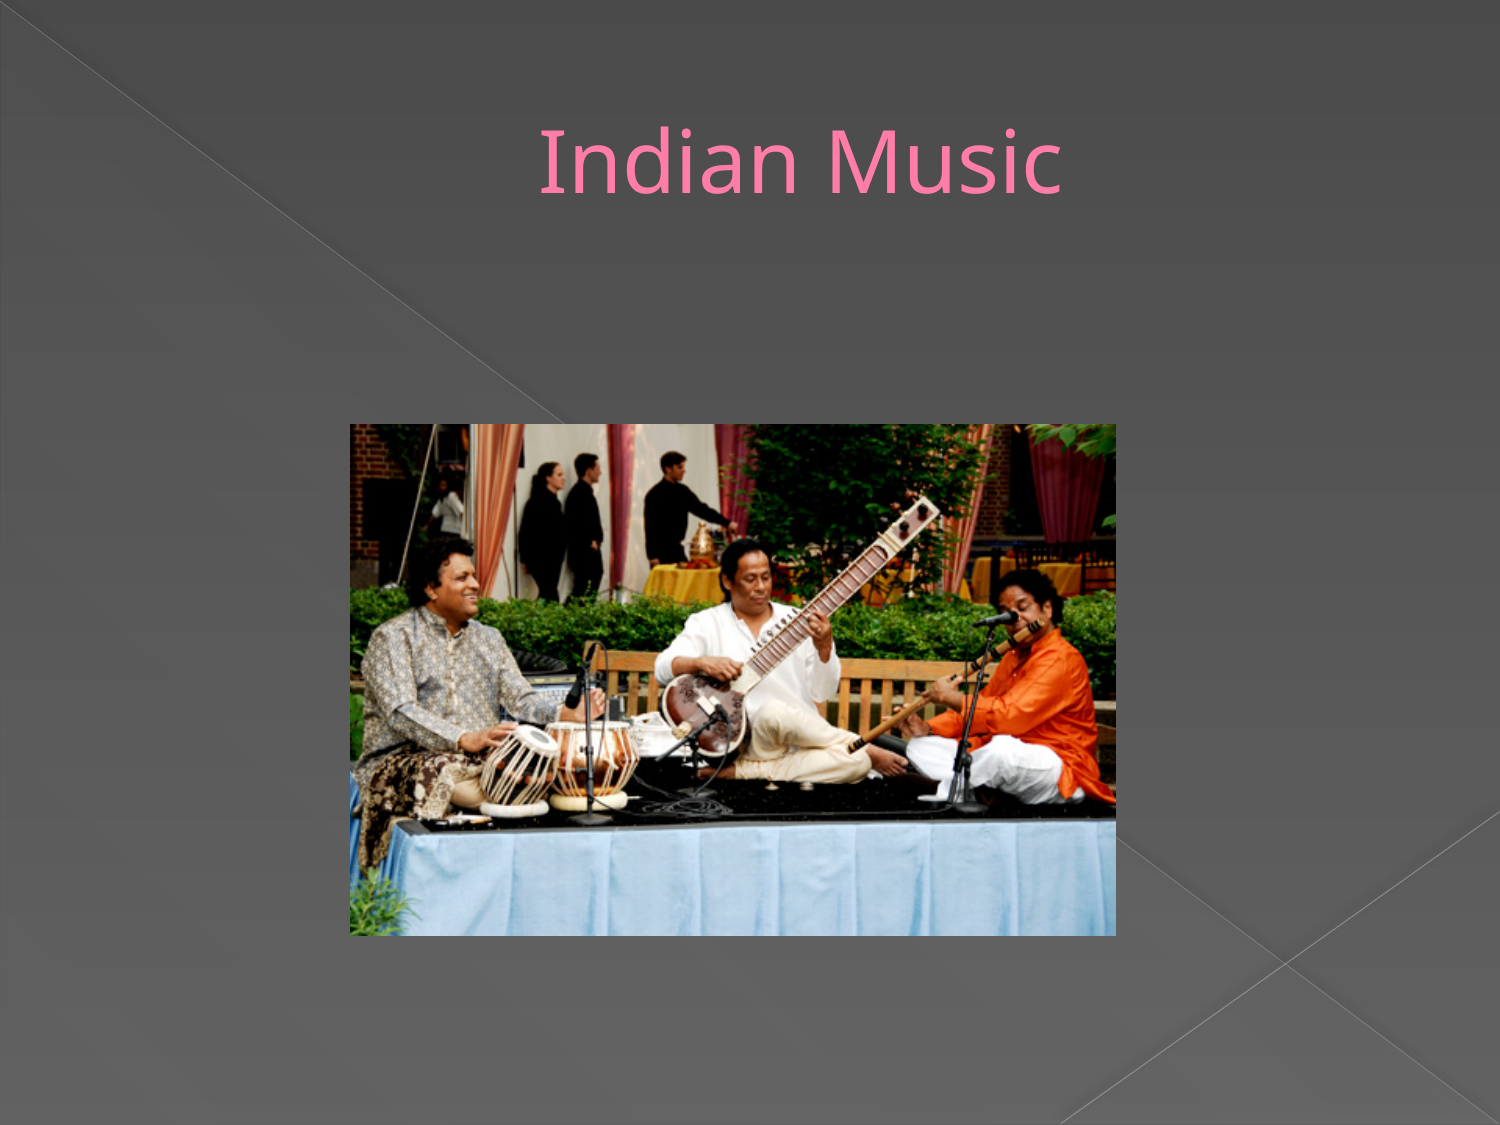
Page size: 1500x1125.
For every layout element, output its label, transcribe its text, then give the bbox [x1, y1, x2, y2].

picture [349, 424, 1116, 937]
title Indian Music [75, 43, 1425, 274]
